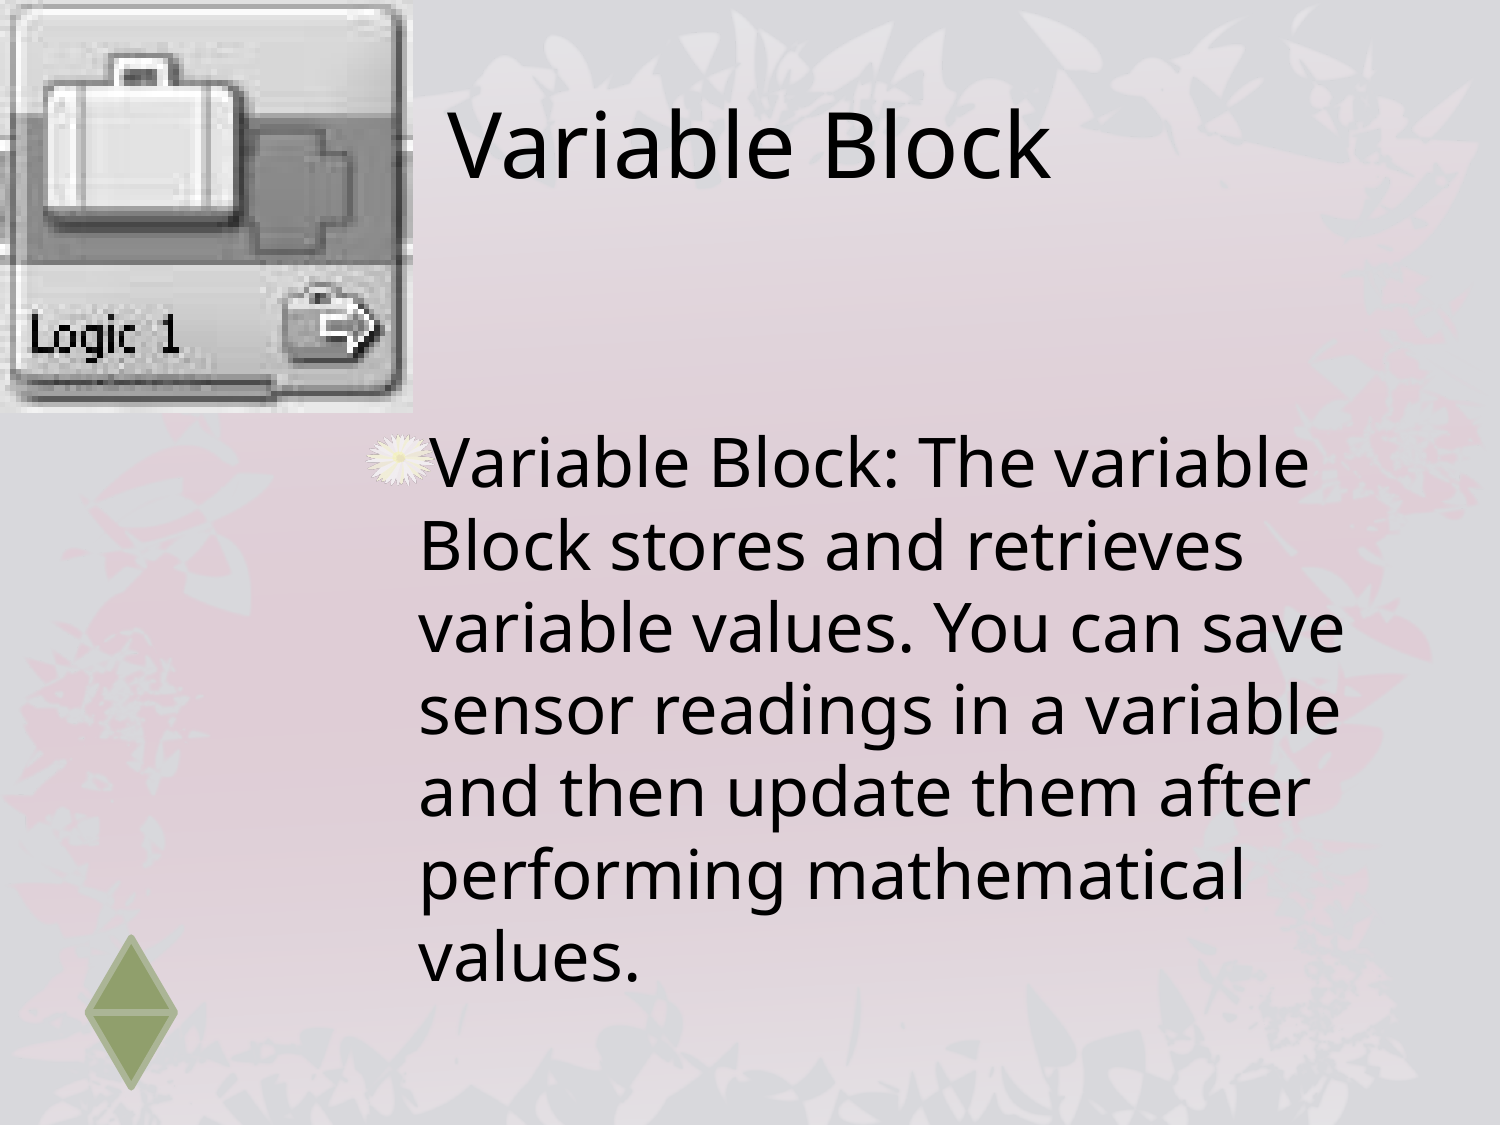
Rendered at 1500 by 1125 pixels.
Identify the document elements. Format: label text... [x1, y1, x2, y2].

list Variable Block: The variable Block stores and retrieves variable values. You can save sensor readings in a variable and then update them after performing mathematical values. [350, 324, 1402, 1005]
text_box [84, 934, 178, 1091]
title Variable Block [413, 12, 1425, 272]
picture [0, 0, 1500, 1125]
